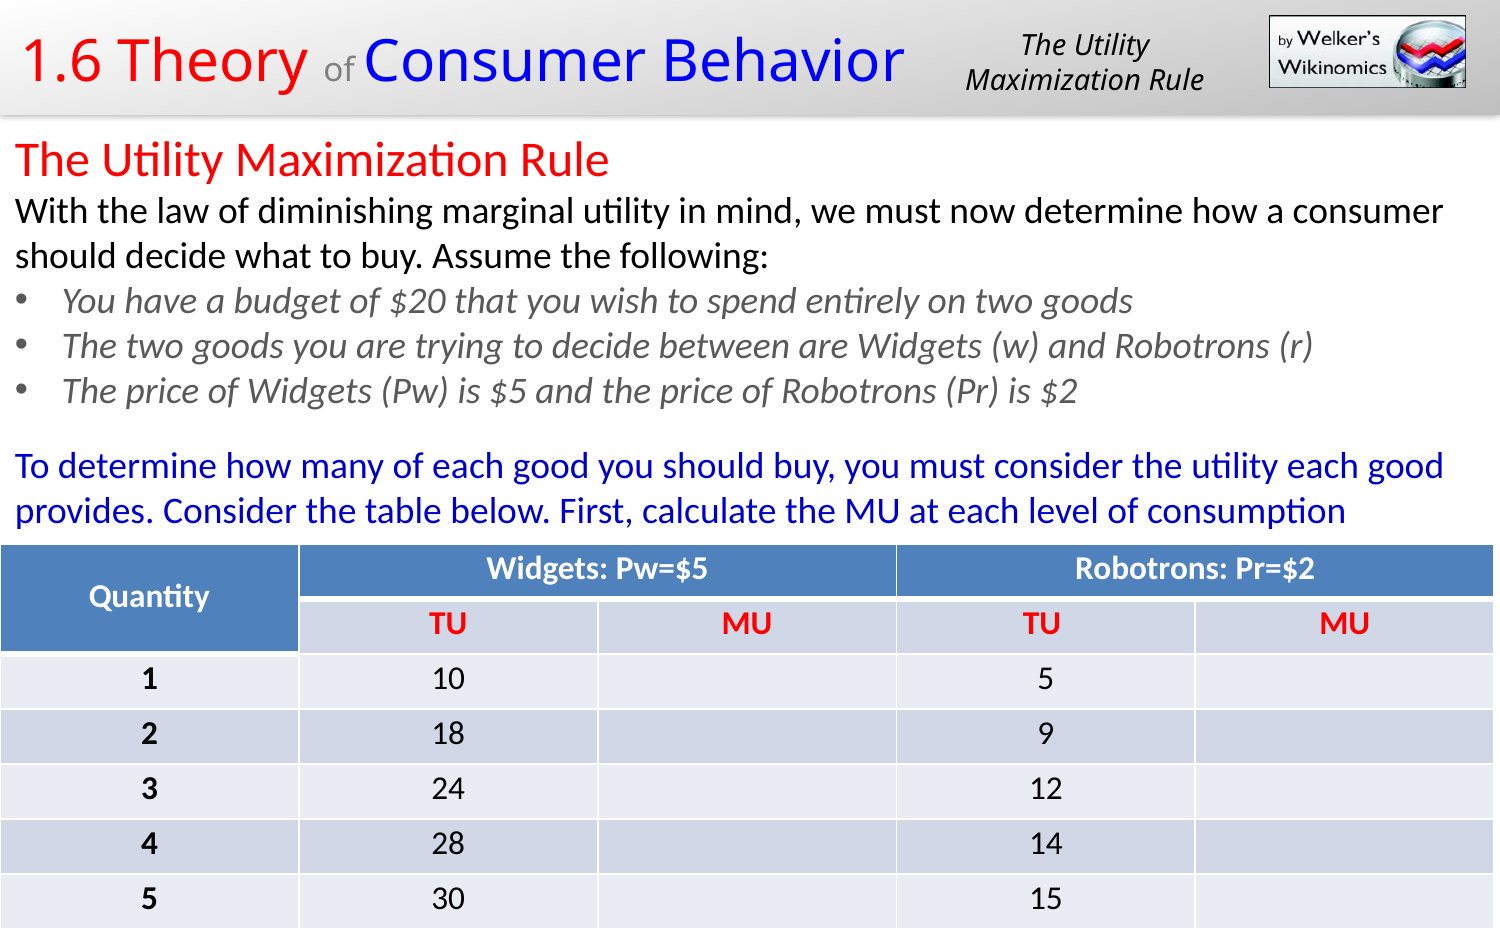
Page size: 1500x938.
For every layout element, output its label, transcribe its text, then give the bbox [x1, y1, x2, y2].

table_cell 15 [897, 875, 1194, 928]
table_header Quantity [1, 545, 298, 651]
table_header Widgets: Pw=$5 [300, 545, 896, 596]
text_box The Utility Maximization Rule With the law of diminishing marginal utility in mind, we must now determine how a consumer should decide what to buy. Assume the following: You have a budget of $20 that you wish to spend entirely on two goods The two goods you are trying to decide between are Widgets (w) and Robotrons (r) The price of Widgets (Pw) is $5 and the price of Robotrons (Pr) is $2 To determine how many of each good you should buy, you must consider the utility each good provides. Consider the table below. First, calculate the MU at each level of consumption [0, 123, 1500, 539]
table_cell [1196, 655, 1493, 708]
table_cell 3 [1, 765, 298, 818]
table_cell 14 [897, 820, 1194, 873]
table_cell [599, 820, 896, 873]
table_cell TU [897, 602, 1194, 653]
table_cell TU [300, 602, 597, 653]
table_cell [599, 765, 896, 818]
table_cell [1196, 820, 1493, 873]
table_cell 30 [300, 875, 597, 928]
table_cell [599, 655, 896, 708]
table_cell 12 [897, 765, 1194, 818]
table_cell 24 [300, 765, 597, 818]
table_cell 10 [300, 655, 597, 708]
table_cell [1196, 765, 1493, 818]
table_cell 28 [300, 820, 597, 873]
table_cell 4 [1, 820, 298, 873]
table_cell 5 [897, 655, 1194, 708]
table_cell [599, 710, 896, 763]
table_cell MU [1196, 602, 1493, 653]
table_cell 18 [300, 710, 597, 763]
table_header Robotrons: Pr=$2 [897, 545, 1493, 596]
table_cell [599, 875, 896, 928]
table_cell [1196, 710, 1493, 763]
table_cell 1 [1, 657, 298, 708]
table_cell 5 [1, 875, 298, 928]
table_cell [1196, 875, 1493, 928]
table_cell 9 [897, 710, 1194, 763]
table_cell MU [599, 602, 896, 653]
table_cell 2 [1, 710, 298, 763]
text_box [0, 0, 1500, 115]
